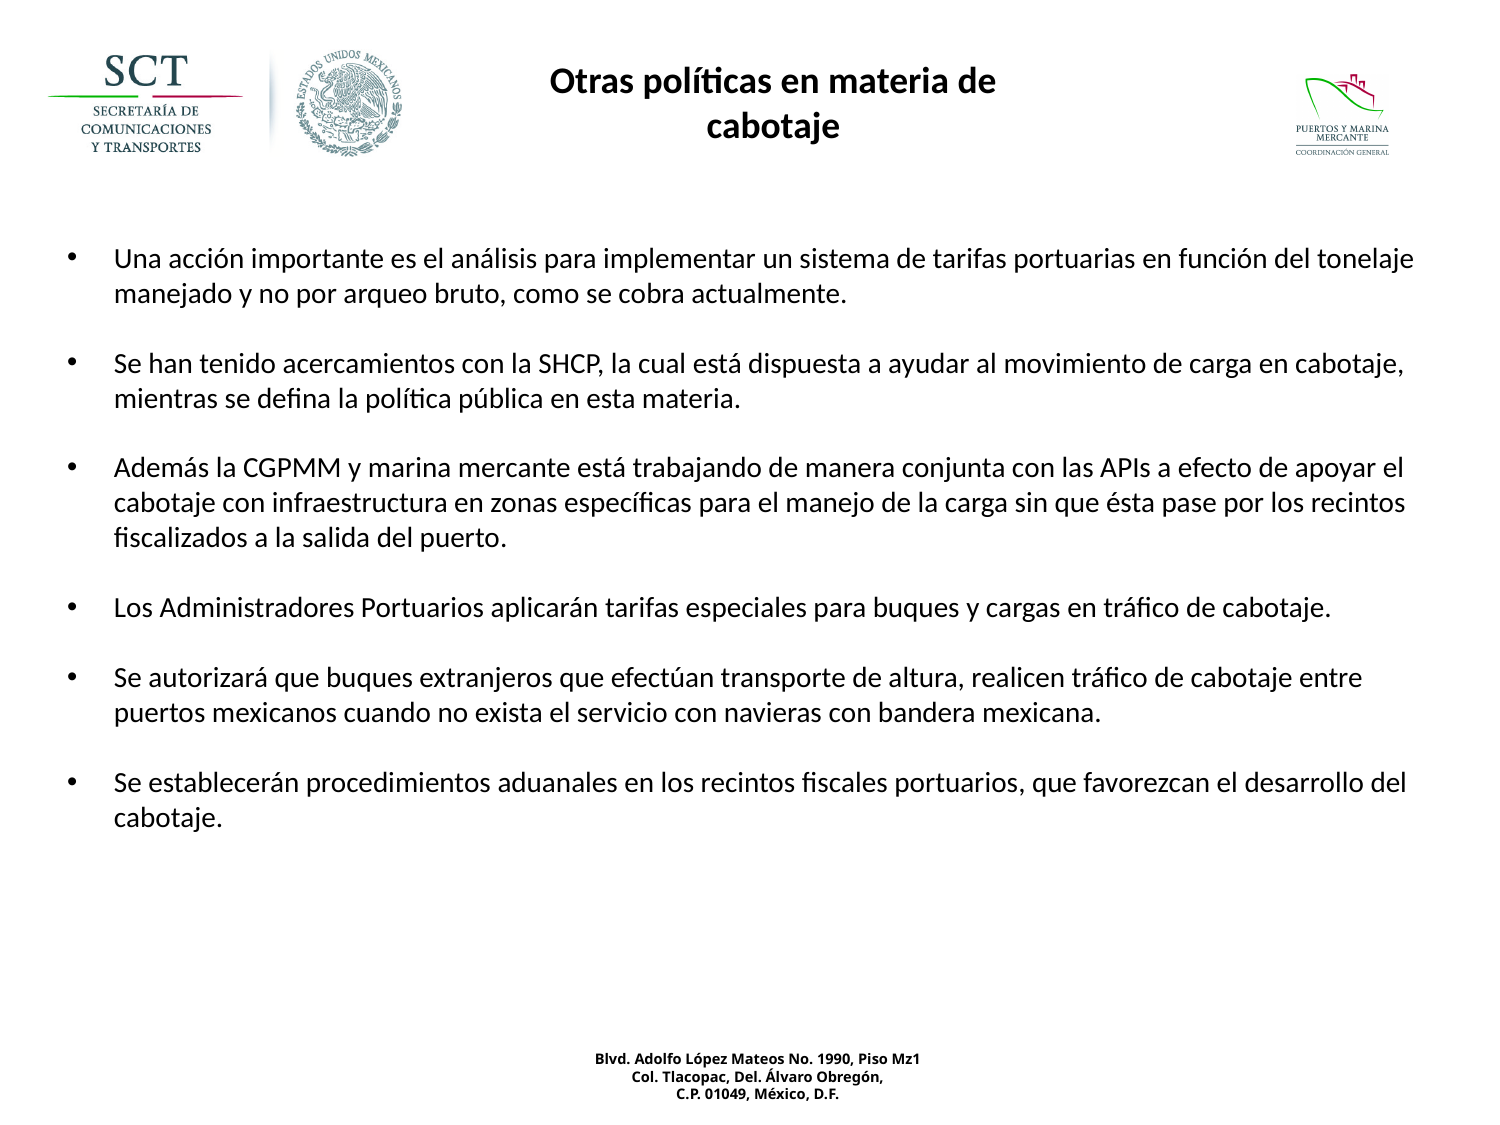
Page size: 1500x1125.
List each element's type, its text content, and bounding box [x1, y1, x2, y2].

text_box Blvd. Adolfo López Mateos No. 1990, Piso Mz1 Col. Tlacopac, Del. Álvaro Obregón, C.P. 01049, México, D.F. [579, 1042, 936, 1125]
picture [1296, 74, 1389, 155]
text_box Una acción importante es el análisis para implementar un sistema de tarifas portuarias en función del tonelaje manejado y no por arqueo bruto, como se cobra actualmente. Se han tenido acercamientos con la SHCP, la cual está dispuesta a ayudar al movimiento de carga en cabotaje, mientras se defina la política pública en esta materia. Además la CGPMM y marina mercante está trabajando de manera conjunta con las APIs a efecto de apoyar el cabotaje con infraestructura en zonas específicas para el manejo de la carga sin que ésta pase por los recintos fiscalizados a la salida del puerto. Los Administradores Portuarios aplicarán tarifas especiales para buques y cargas en tráfico de cabotaje. Se autorizará que buques extranjeros que efectúan transporte de altura, realicen tráfico de cabotaje entre puertos mexicanos cuando no exista el servicio con navieras con bandera mexicana. Se establecerán procedimientos aduanales en los recintos fiscales portuarios, que favorezcan el desarrollo del cabotaje. [52, 231, 1464, 841]
text_box Otras políticas en materia de cabotaje [501, 49, 1046, 154]
picture [47, 48, 402, 158]
